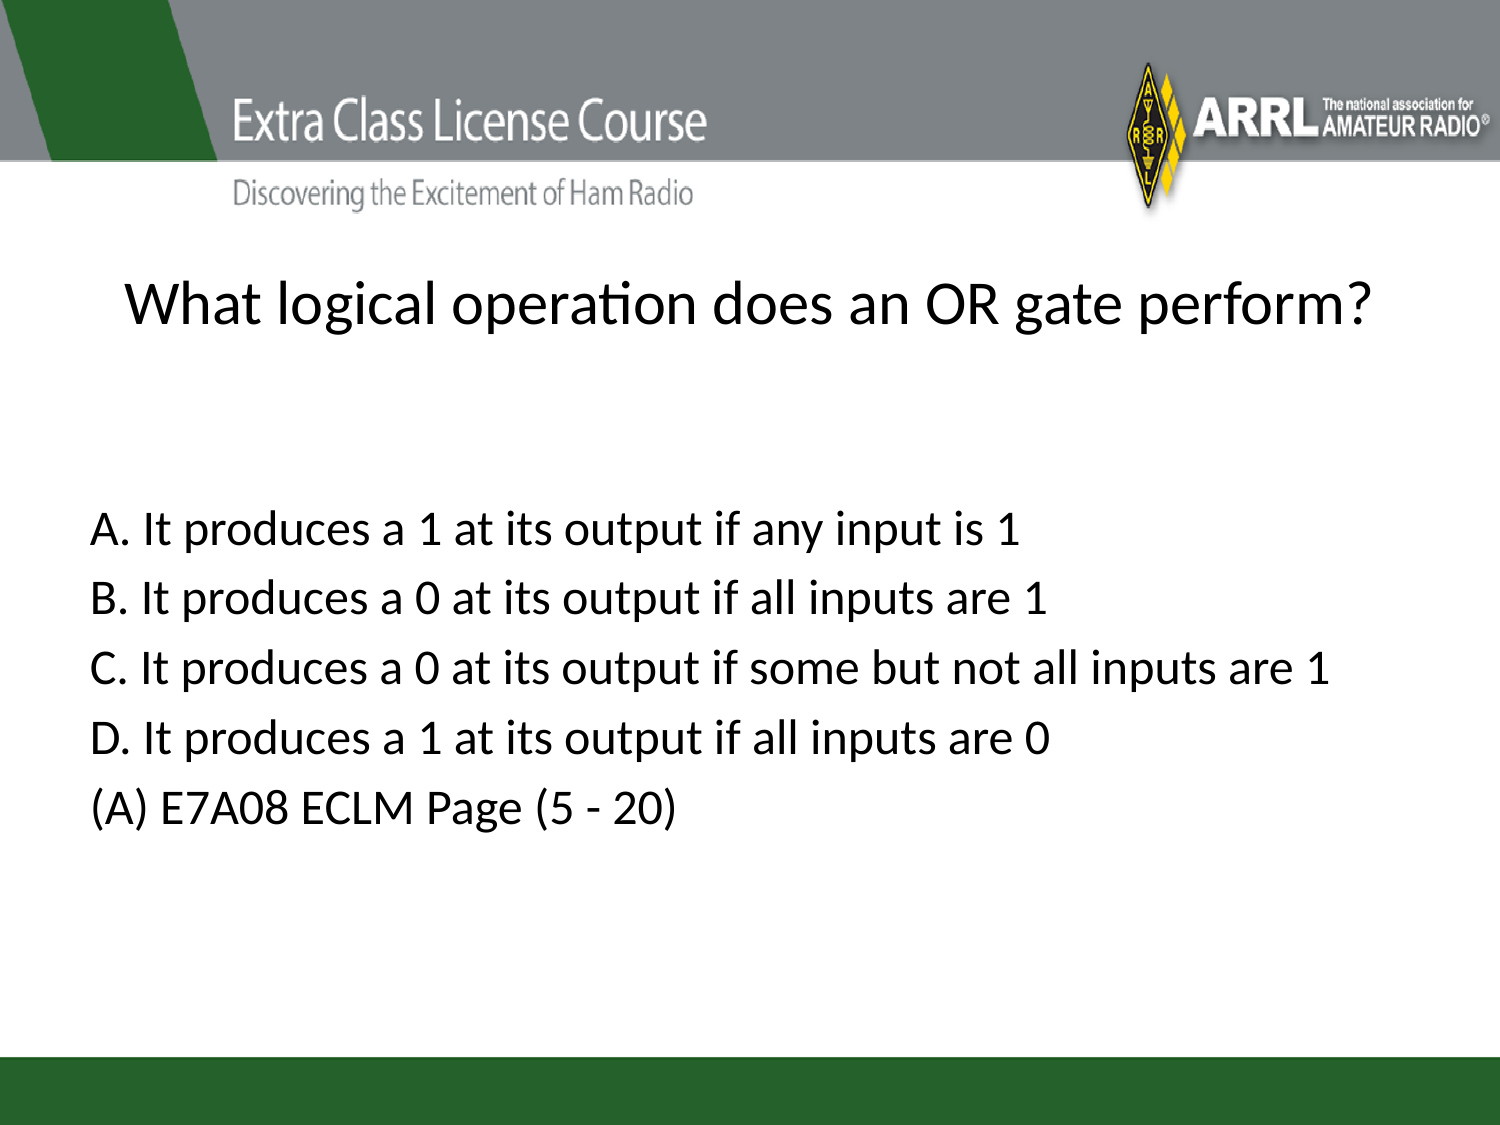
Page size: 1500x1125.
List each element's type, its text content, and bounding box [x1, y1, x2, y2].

picture [0, 0, 1500, 1125]
list A. It produces a 1 at its output if any input is 1 B. It produces a 0 at its output if all inputs are 1 C. It produces a 0 at its output if some but not all inputs are 1 D. It produces a 1 at its output if all inputs are 0 (A) E7A08 ECLM Page (5 - 20) [75, 487, 1425, 1005]
title What logical operation does an OR gate perform? [75, 254, 1425, 435]
